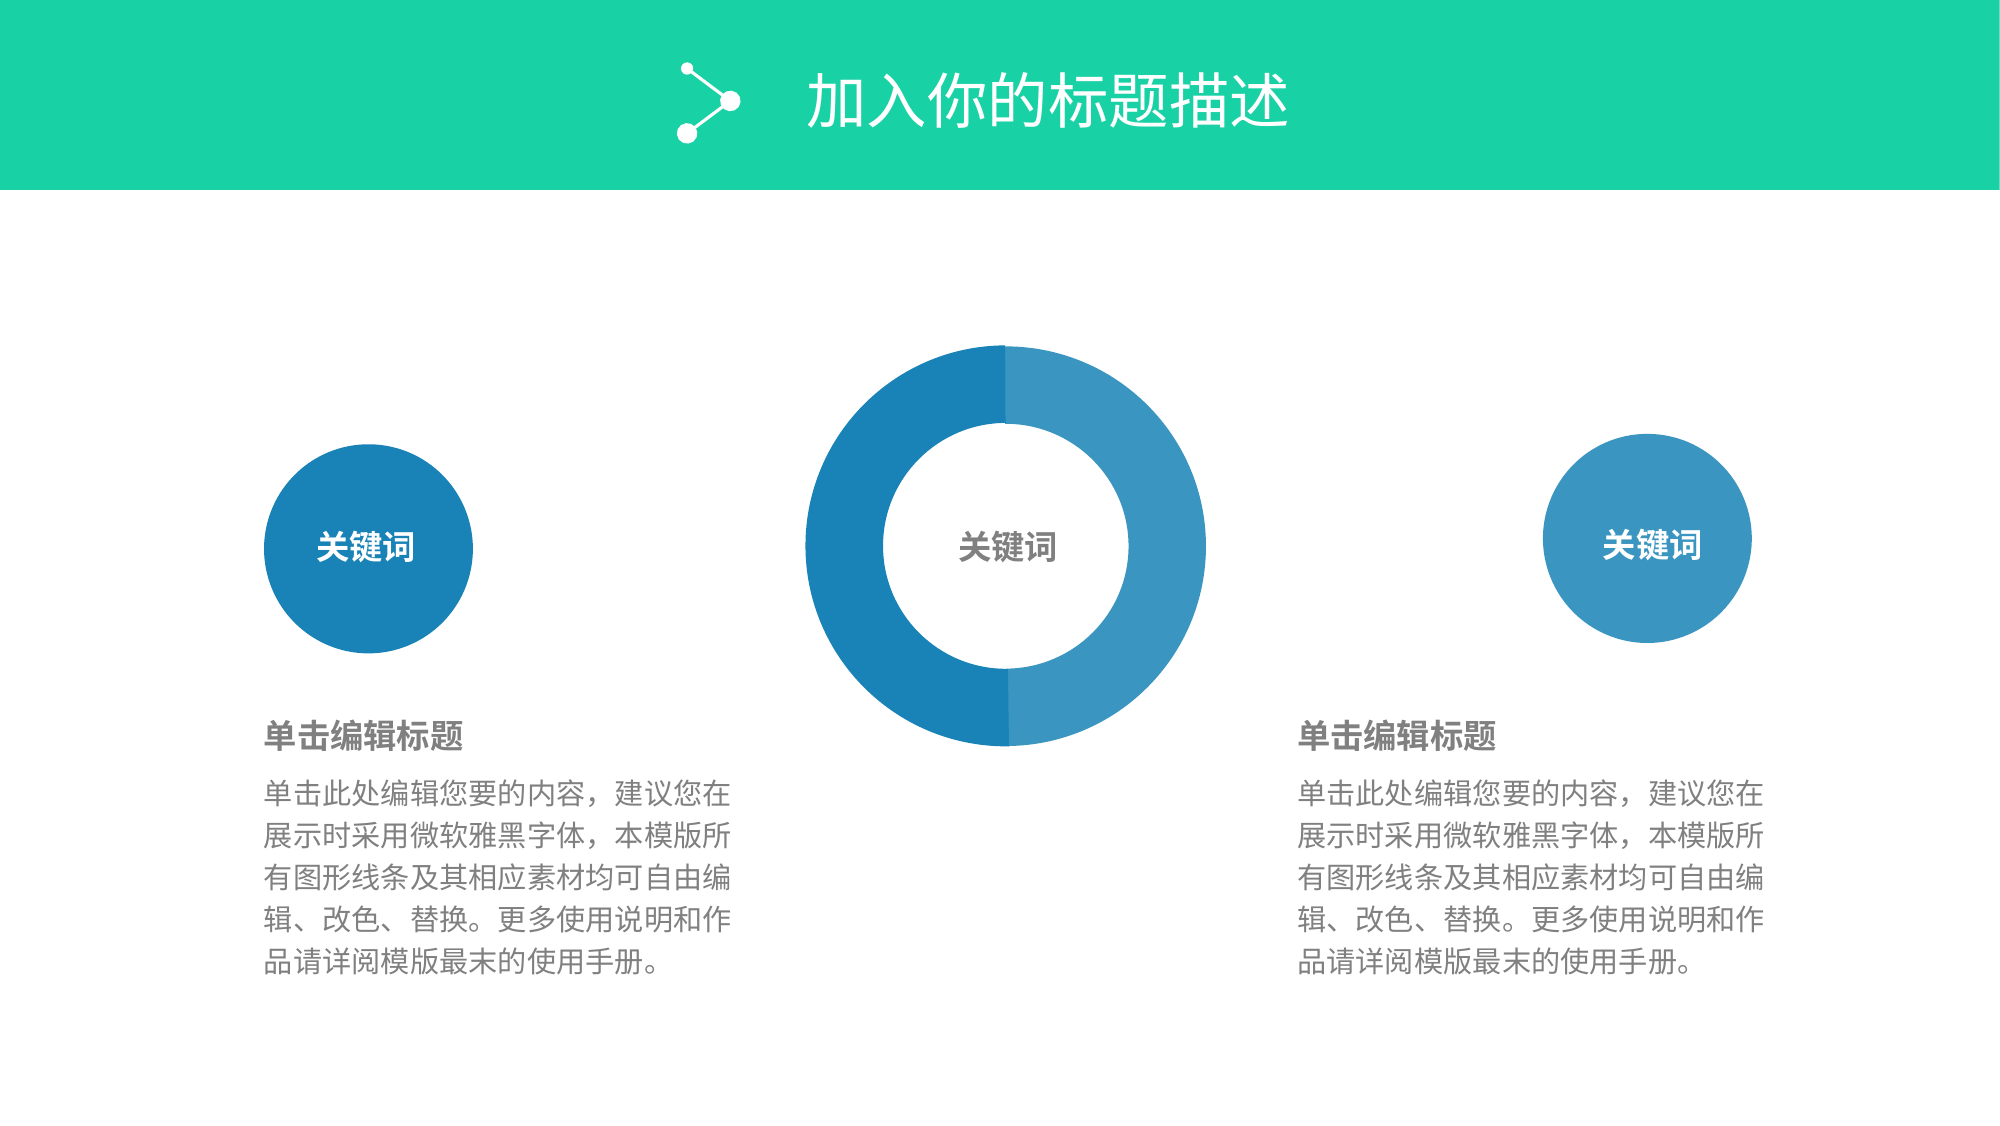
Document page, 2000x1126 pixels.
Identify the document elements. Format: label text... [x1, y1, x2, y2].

text_box [884, 424, 1002, 543]
text_box [1543, 433, 1751, 524]
text_box 单击此处编辑您要的内容，建议您在展示时采用微软雅黑字体，本模版所有图形线条及其相应素材均可自由编辑、改色、替换。更多使用说明和作品请详阅模版最末的使用手册。 [263, 768, 758, 979]
text_box [1005, 346, 1206, 746]
text_box [266, 444, 471, 526]
text_box [814, 608, 1002, 753]
text_box 单击此处编辑您要的内容，建议您在展示时采用微软雅黑字体，本模版所有图形线条及其相应素材均可自由编辑、改色、替换。更多使用说明和作品请详阅模版最末的使用手册。 [1297, 768, 1791, 979]
text_box 关键词 [1539, 524, 1766, 565]
text_box [1546, 565, 1749, 643]
text_box 单击编辑标题 [1297, 715, 1618, 756]
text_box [0, 0, 2000, 190]
text_box 关键词 [253, 526, 479, 567]
text_box 单击编辑标题 [263, 715, 585, 756]
text_box 关键词 [895, 526, 1121, 567]
text_box [805, 345, 1010, 747]
text_box [265, 567, 472, 654]
